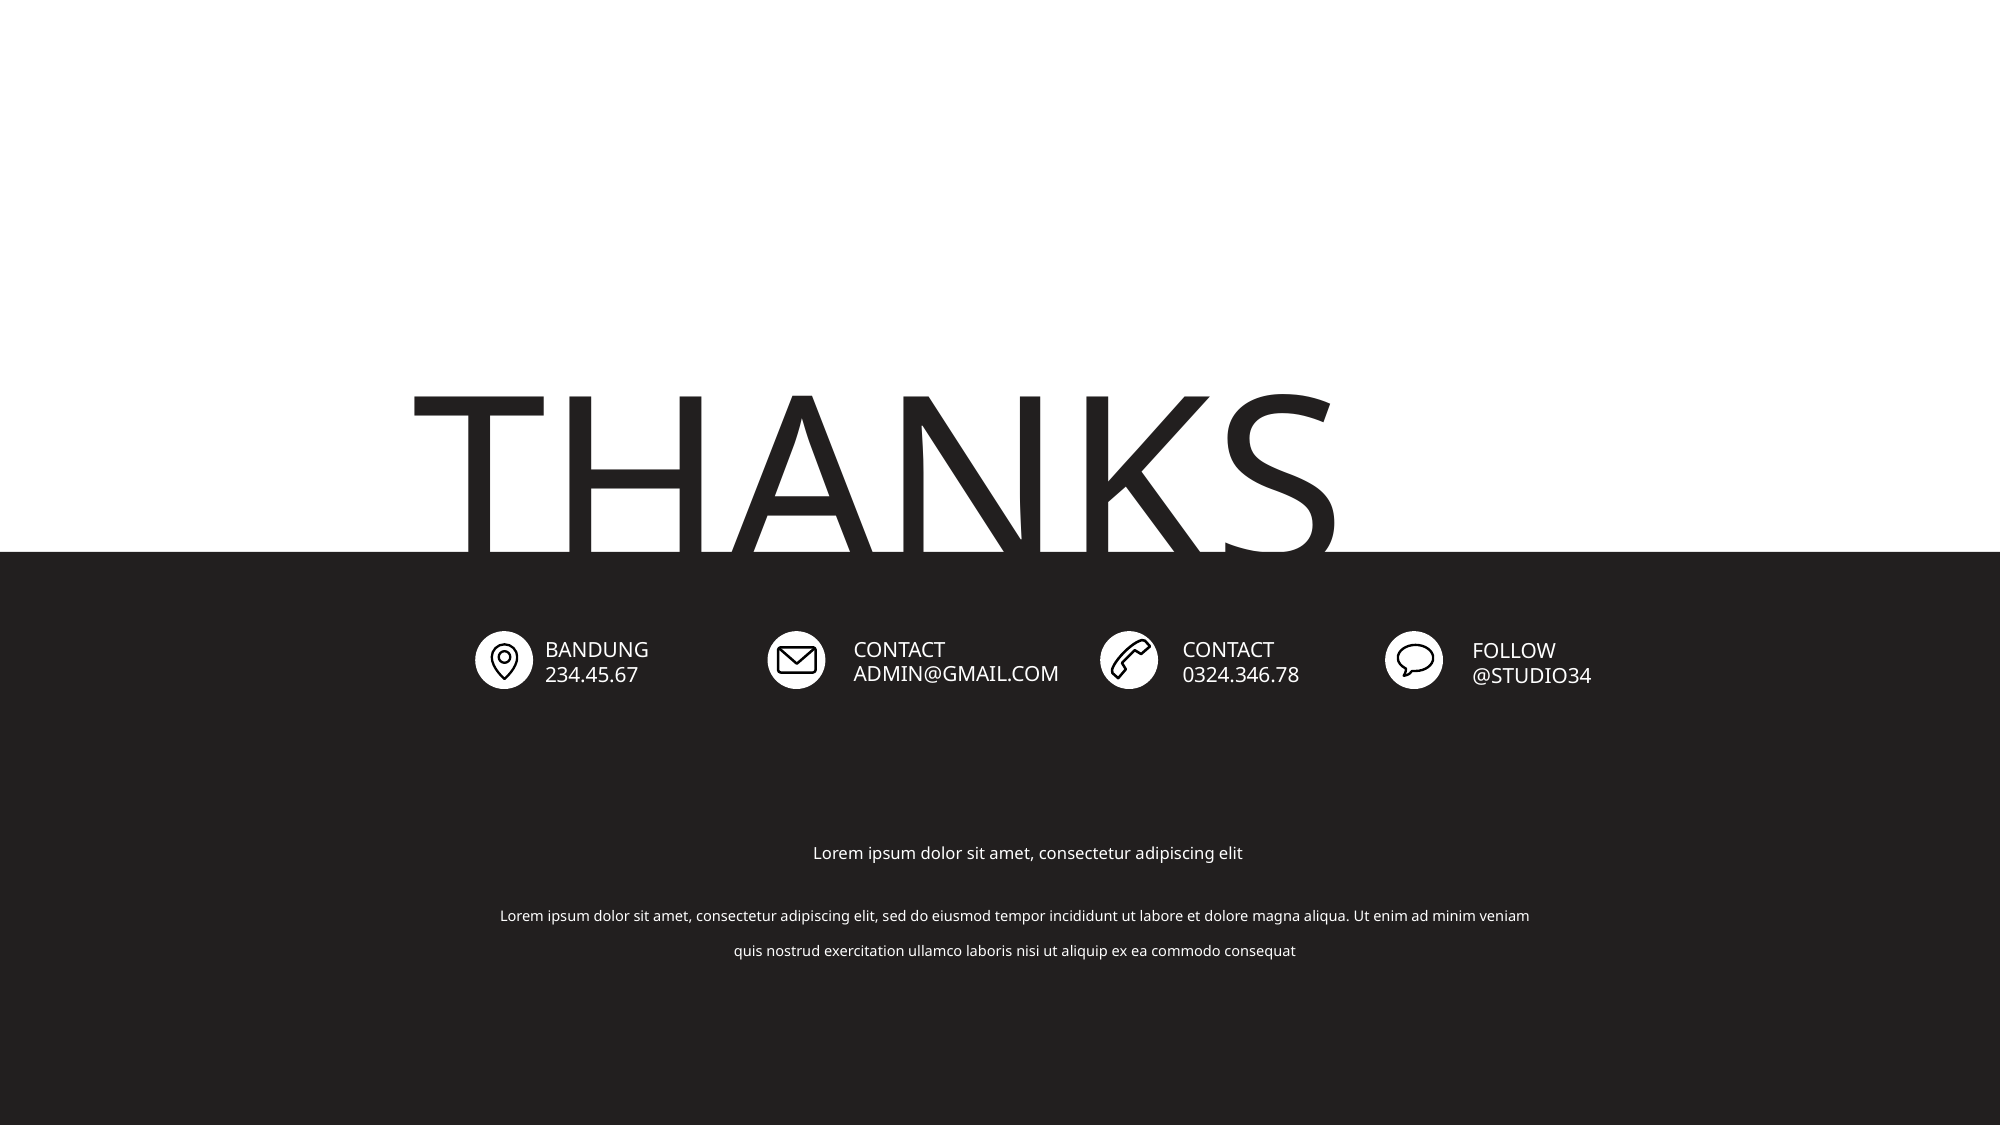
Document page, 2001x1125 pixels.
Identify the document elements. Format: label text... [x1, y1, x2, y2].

text_box FOLLOW @STUDIO34 [1457, 630, 1619, 695]
text_box [0, 551, 2000, 1125]
text_box THANKS [397, 320, 1571, 626]
text_box [1384, 630, 1445, 691]
picture [776, 645, 817, 675]
text_box CONTACT 0324.346.78 [1167, 629, 1329, 695]
text_box [766, 630, 827, 691]
picture [490, 643, 519, 680]
picture [1110, 638, 1151, 680]
text_box CONTACT ADMIN@GMAIL.COM [838, 628, 1090, 694]
text_box [1099, 630, 1160, 691]
picture [1396, 643, 1435, 677]
text_box Lorem ipsum dolor sit amet, consectetur adipiscing elit [772, 815, 1285, 870]
text_box BANDUNG 234.45.67 [530, 629, 675, 695]
text_box [474, 630, 535, 691]
text_box Lorem ipsum dolor sit amet, consectetur adipiscing elit, sed do eiusmod tempor incididunt ut labore et dolore magna aliqua. Ut enim ad minim veniam quis nostrud exercitation ullamco laboris nisi ut aliquip ex ea commodo consequat [475, 882, 1555, 997]
